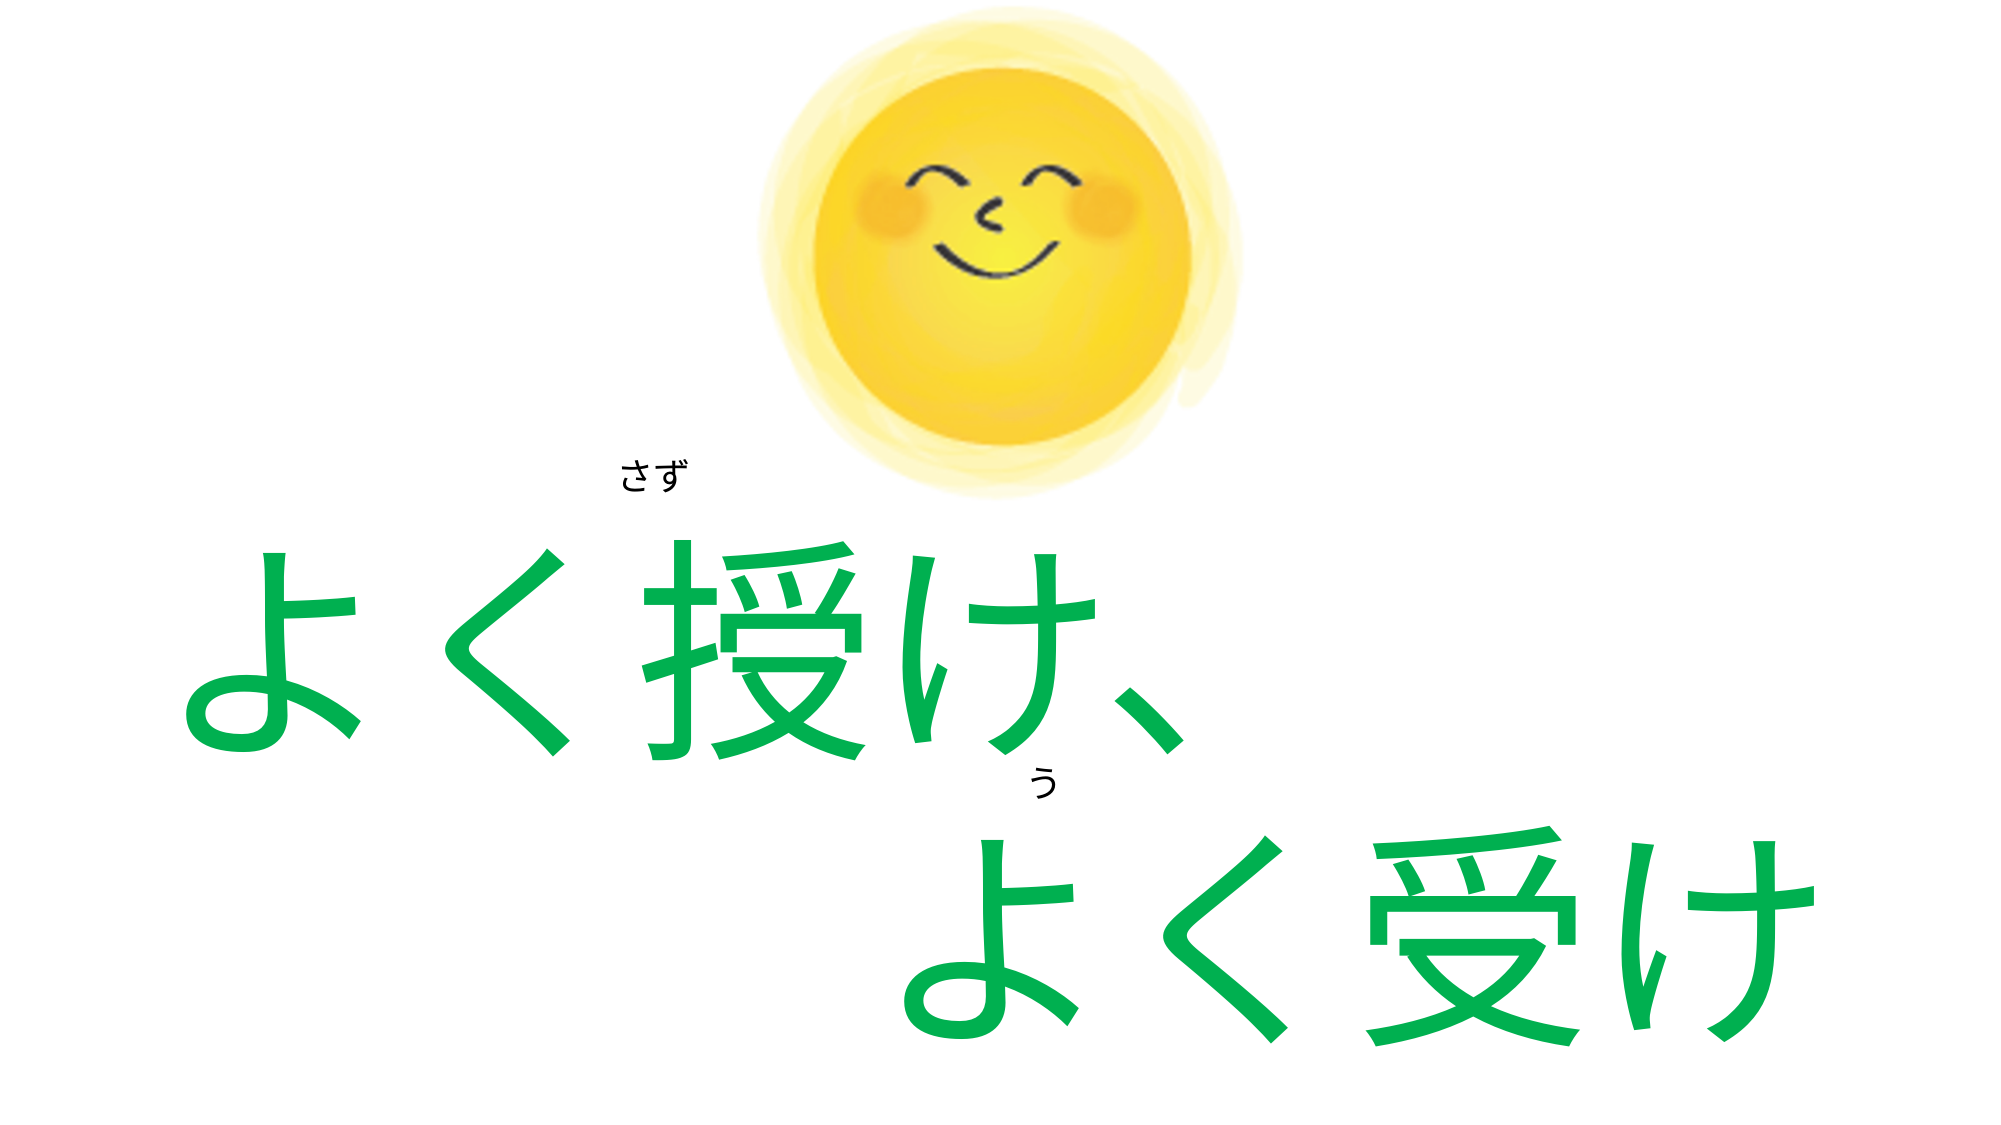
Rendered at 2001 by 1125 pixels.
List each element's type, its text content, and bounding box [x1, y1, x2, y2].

text_box さず [601, 445, 714, 506]
picture [714, 0, 1286, 528]
text_box よく授け、 よく受けよう！ [141, 494, 1966, 1125]
text_box う [1010, 752, 1233, 812]
